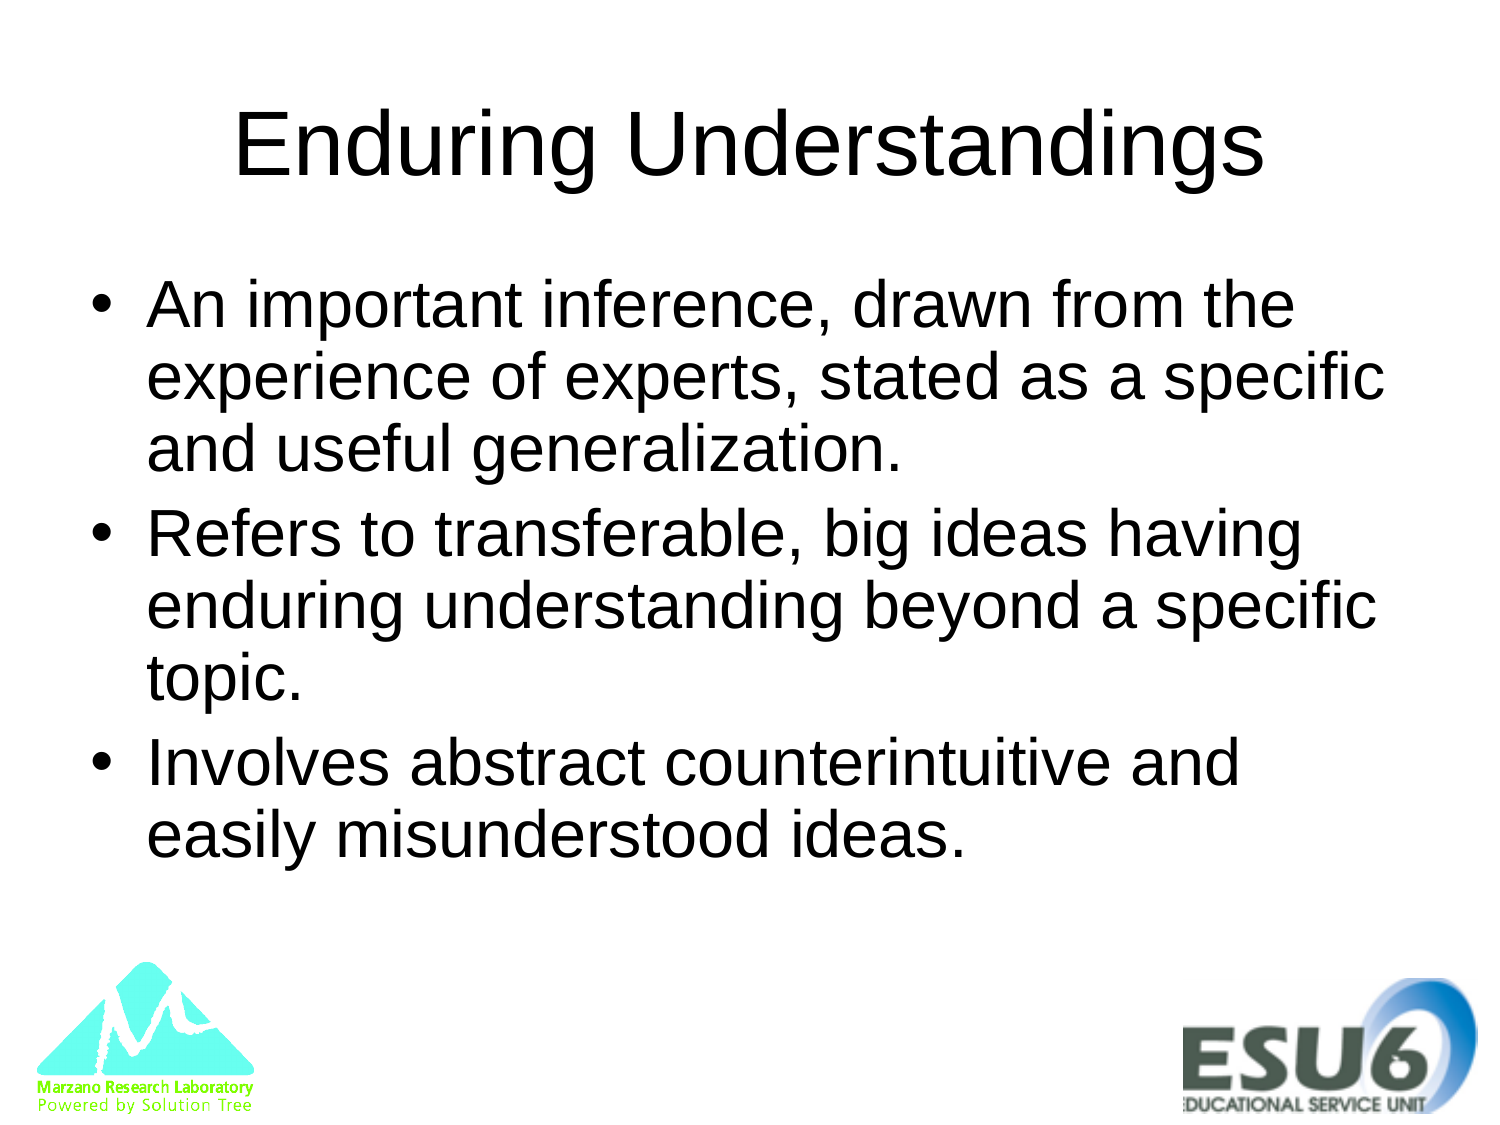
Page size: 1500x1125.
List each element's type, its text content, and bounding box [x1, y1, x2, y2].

picture [37, 962, 254, 1114]
picture [1183, 978, 1478, 1114]
title Enduring Understandings [75, 45, 1425, 233]
list An important inference, drawn from the experience of experts, stated as a specific and useful generalization. Refers to transferable, big ideas having enduring understanding beyond a specific topic. Involves abstract counterintuitive and easily misunderstood ideas. [75, 262, 1425, 1005]
